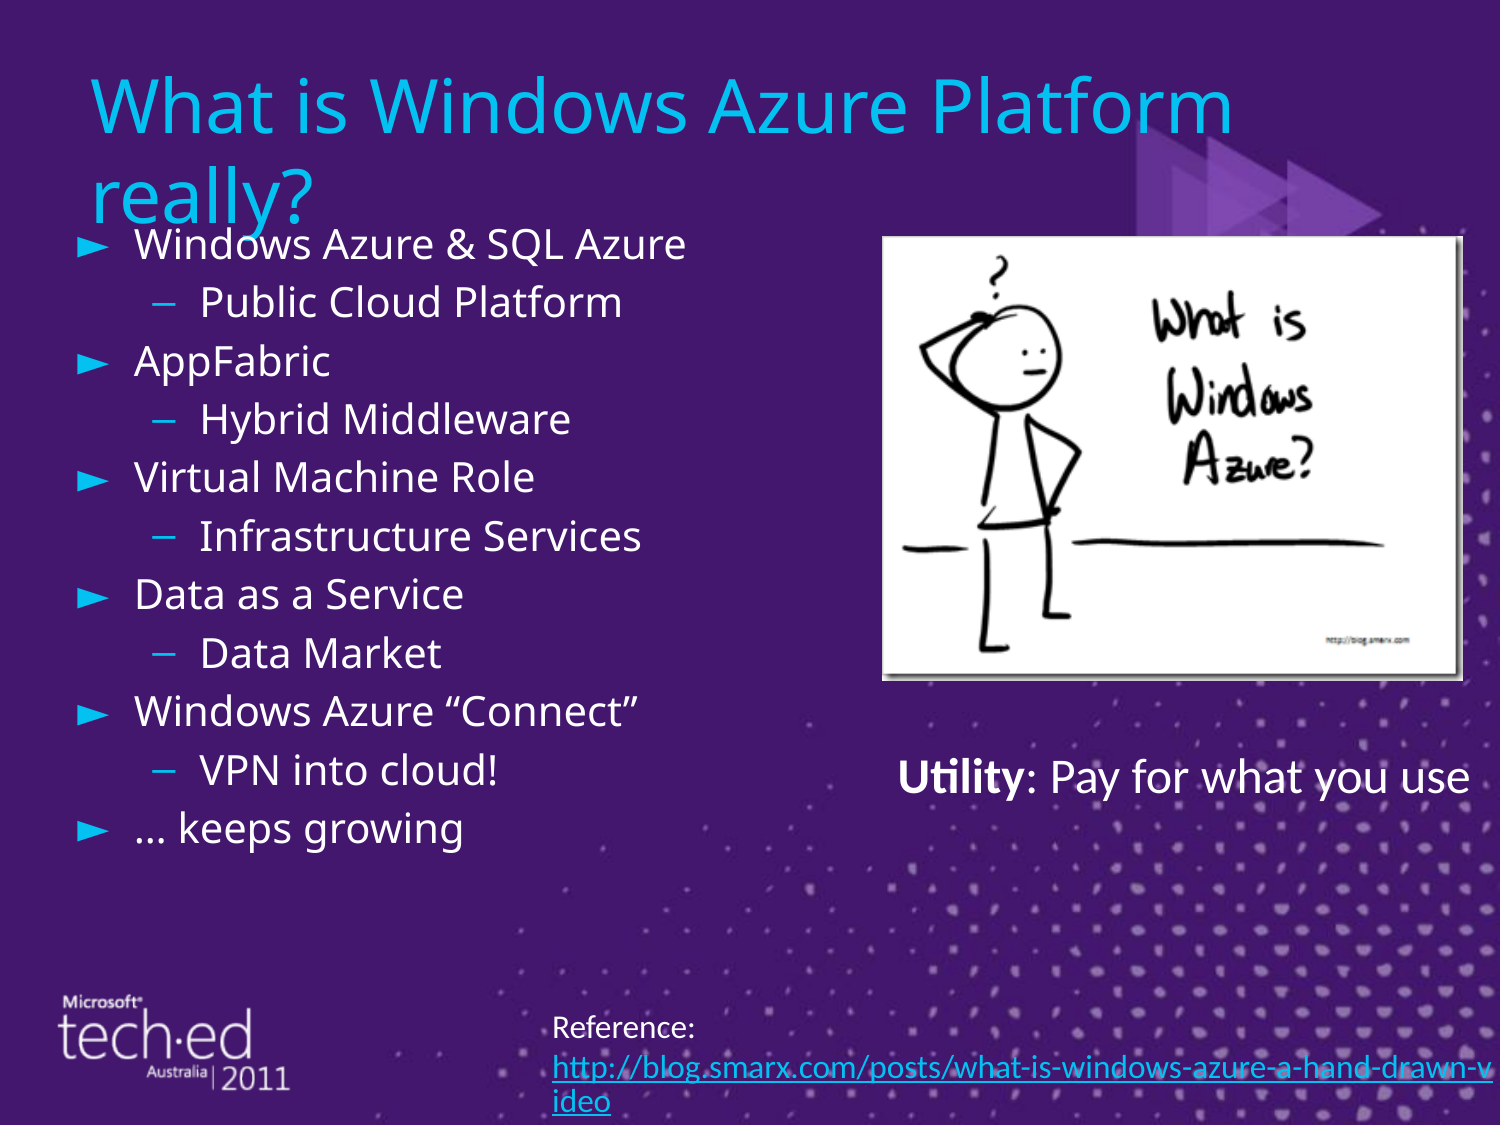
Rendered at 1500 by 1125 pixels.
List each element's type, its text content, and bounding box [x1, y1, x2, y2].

text_box Reference: http://blog.smarx.com/posts/what-is-windows-azure-a-hand-drawn-video [552, 1005, 1500, 1086]
text_box Utility: Pay for what you use [882, 736, 1486, 811]
picture [0, 0, 1500, 1125]
title What is Windows Azure Platform really? [75, 54, 1425, 243]
list Windows Azure & SQL Azure Public Cloud Platform AppFabric Hybrid Middleware Virtual Machine Role Infrastructure Services Data as a Service Data Market Windows Azure “Connect” VPN into cloud! … keeps growing [62, 210, 835, 965]
